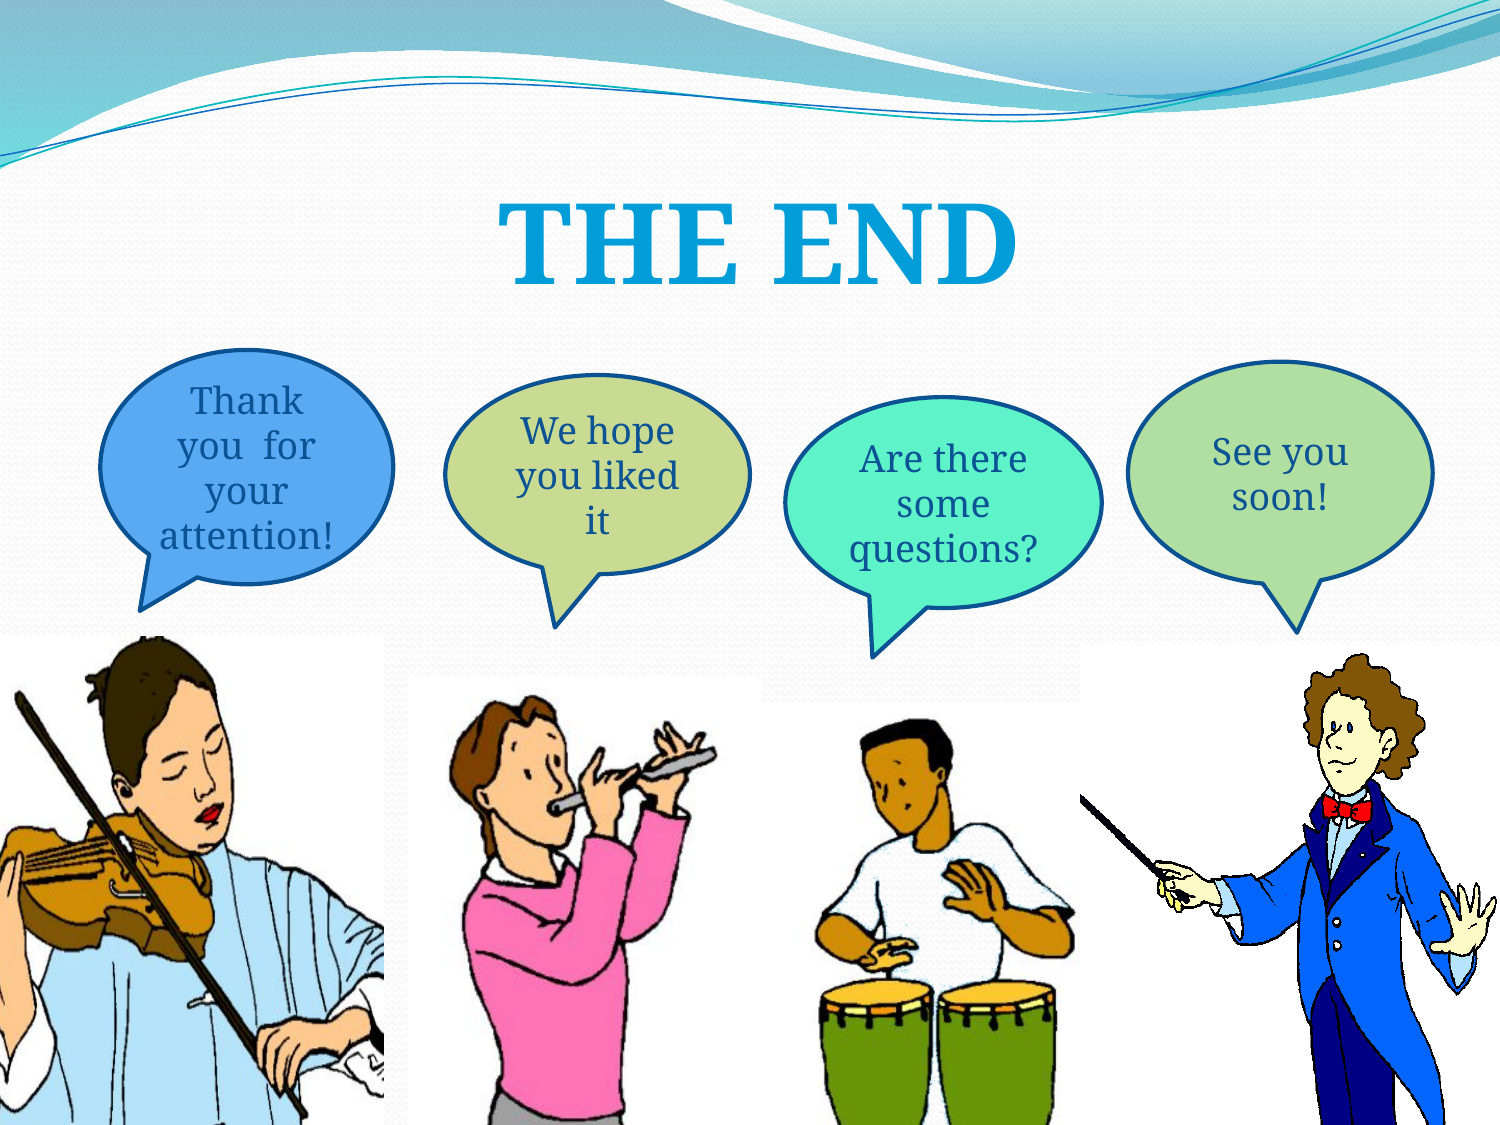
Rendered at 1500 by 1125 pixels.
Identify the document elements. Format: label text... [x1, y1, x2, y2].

text_box THE END [483, 164, 1038, 315]
text_box We hope you liked it [443, 372, 753, 630]
picture [765, 703, 1075, 1125]
picture [1080, 644, 1500, 1125]
text_box Are there some questions? [783, 394, 1104, 660]
picture [0, 636, 385, 1125]
picture [407, 675, 763, 1125]
text_box Thank you for your attention! [98, 347, 396, 613]
text_box See you soon! [1125, 359, 1435, 635]
